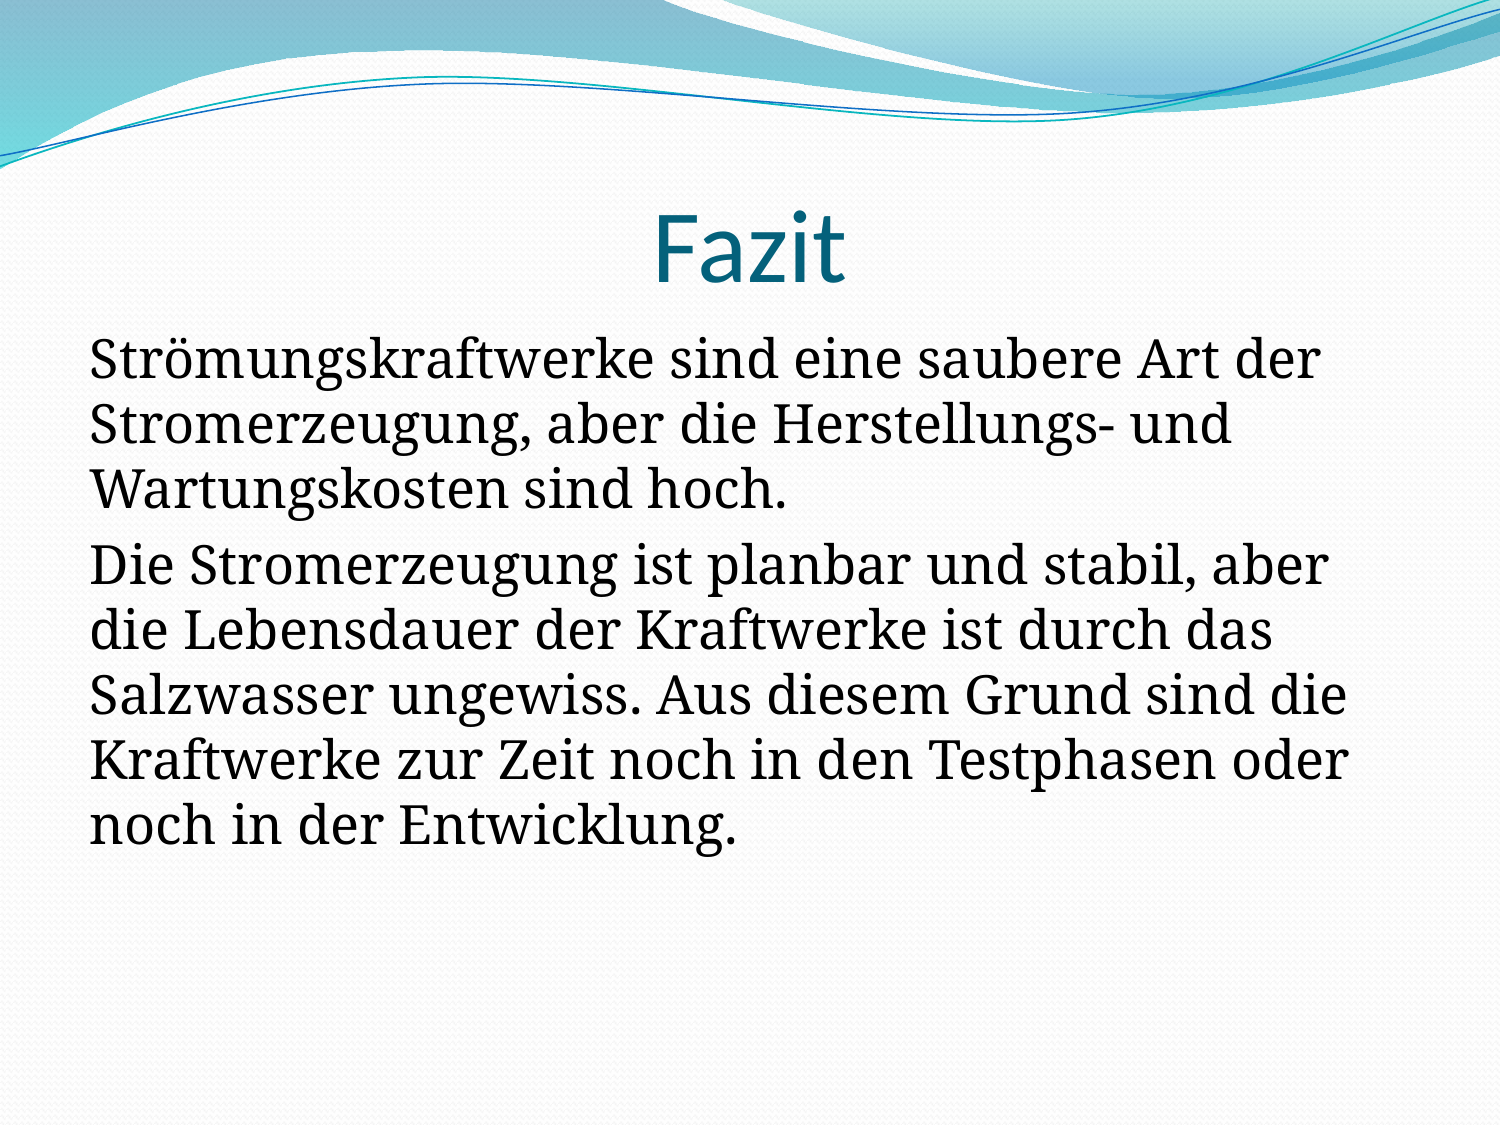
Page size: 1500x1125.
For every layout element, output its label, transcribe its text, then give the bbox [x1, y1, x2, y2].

title Fazit [75, 115, 1425, 303]
list Strömungskraftwerke sind eine saubere Art der Stromerzeugung, aber die Herstellungs- und Wartungskosten sind hoch. Die Stromerzeugung ist planbar und stabil, aber die Lebensdauer der Kraftwerke ist durch das Salzwasser ungewiss. Aus diesem Grund sind die Kraftwerke zur Zeit noch in den Testphasen oder noch in der Entwicklung. [75, 317, 1425, 1038]
